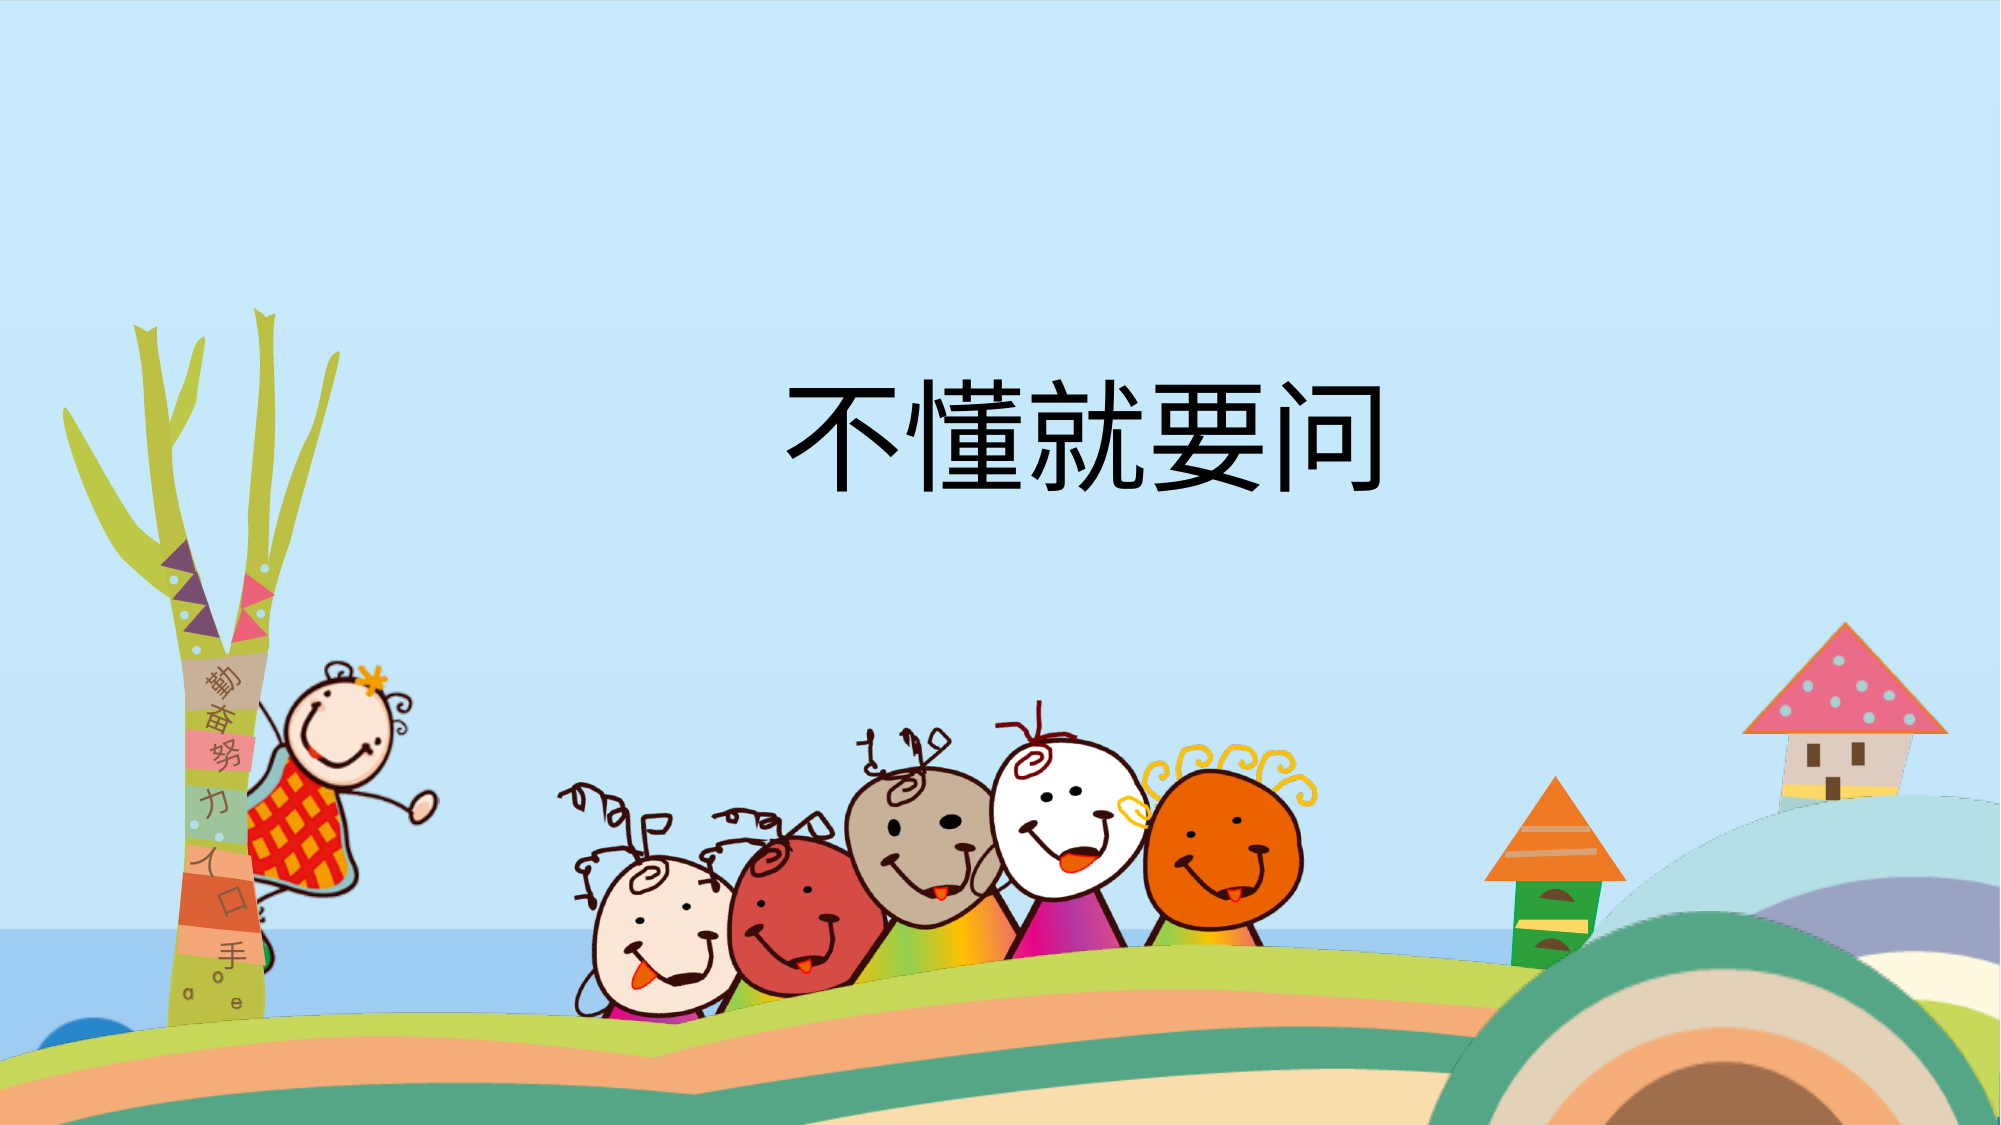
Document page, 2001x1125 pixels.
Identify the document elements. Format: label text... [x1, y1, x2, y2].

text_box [1486, 777, 1625, 911]
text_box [0, 309, 339, 944]
picture [0, 0, 2001, 1125]
text_box 不懂就要问 [595, 352, 1579, 514]
